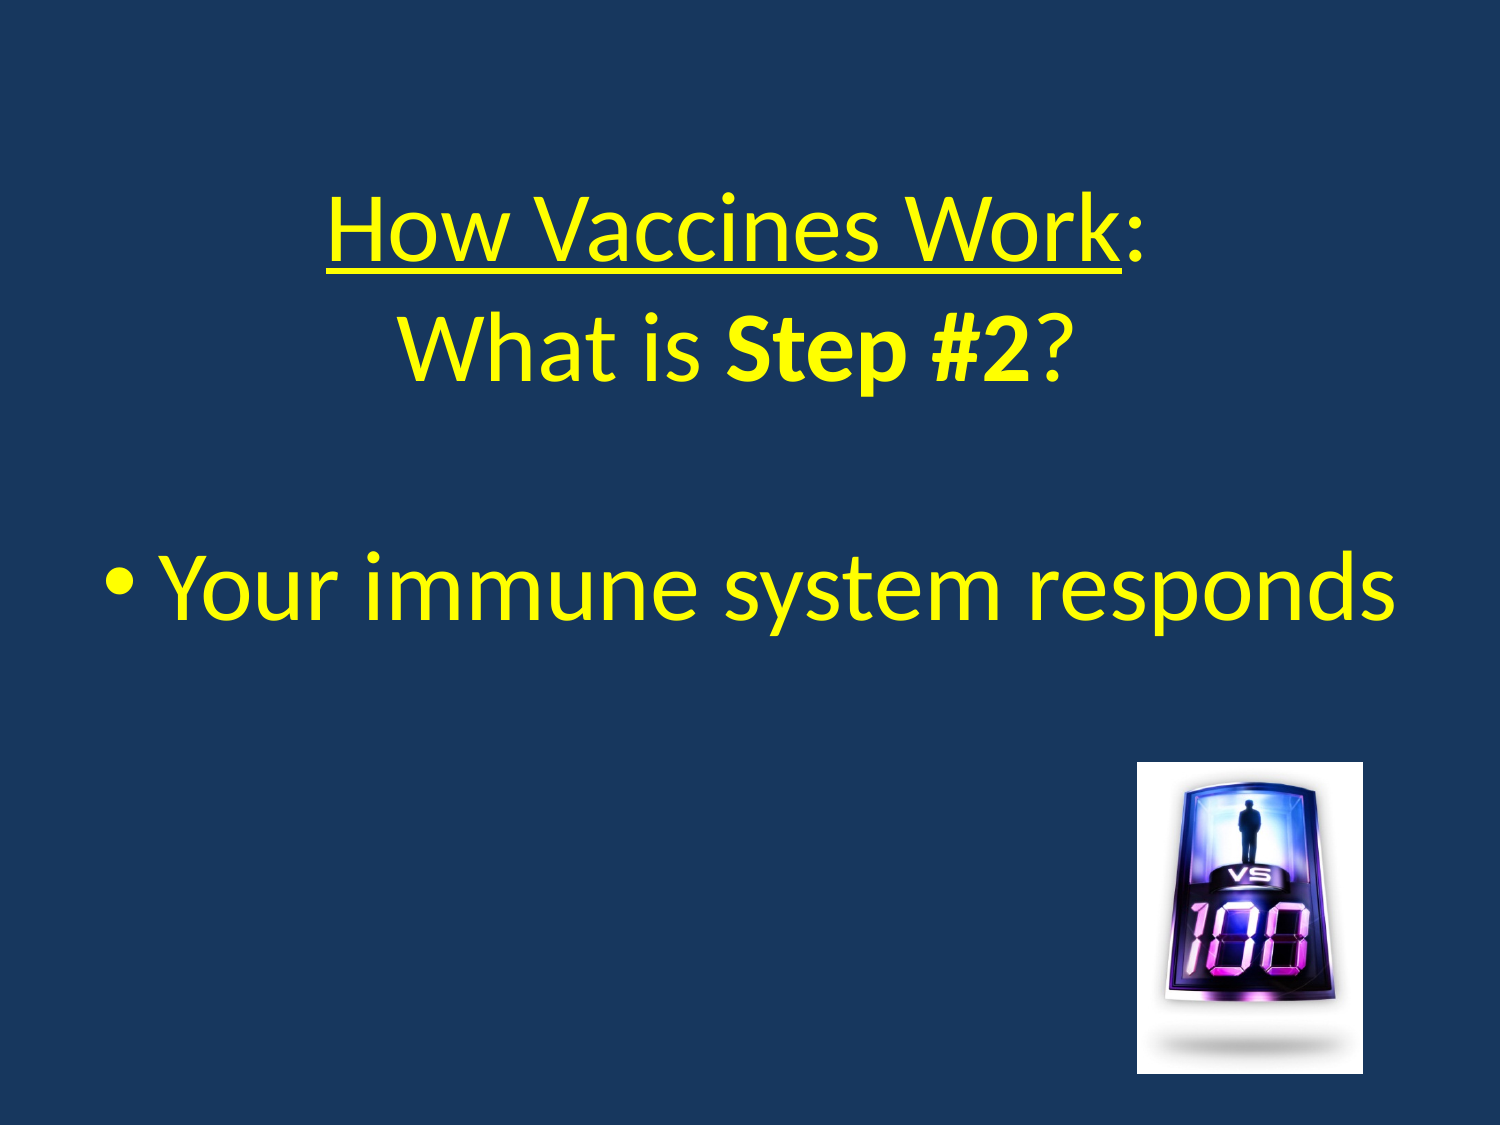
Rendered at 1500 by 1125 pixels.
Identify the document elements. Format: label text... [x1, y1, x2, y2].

list Your immune system responds [87, 512, 1438, 688]
title How Vaccines Work: What is Step #2? [62, 75, 1413, 488]
picture [1137, 762, 1363, 1074]
